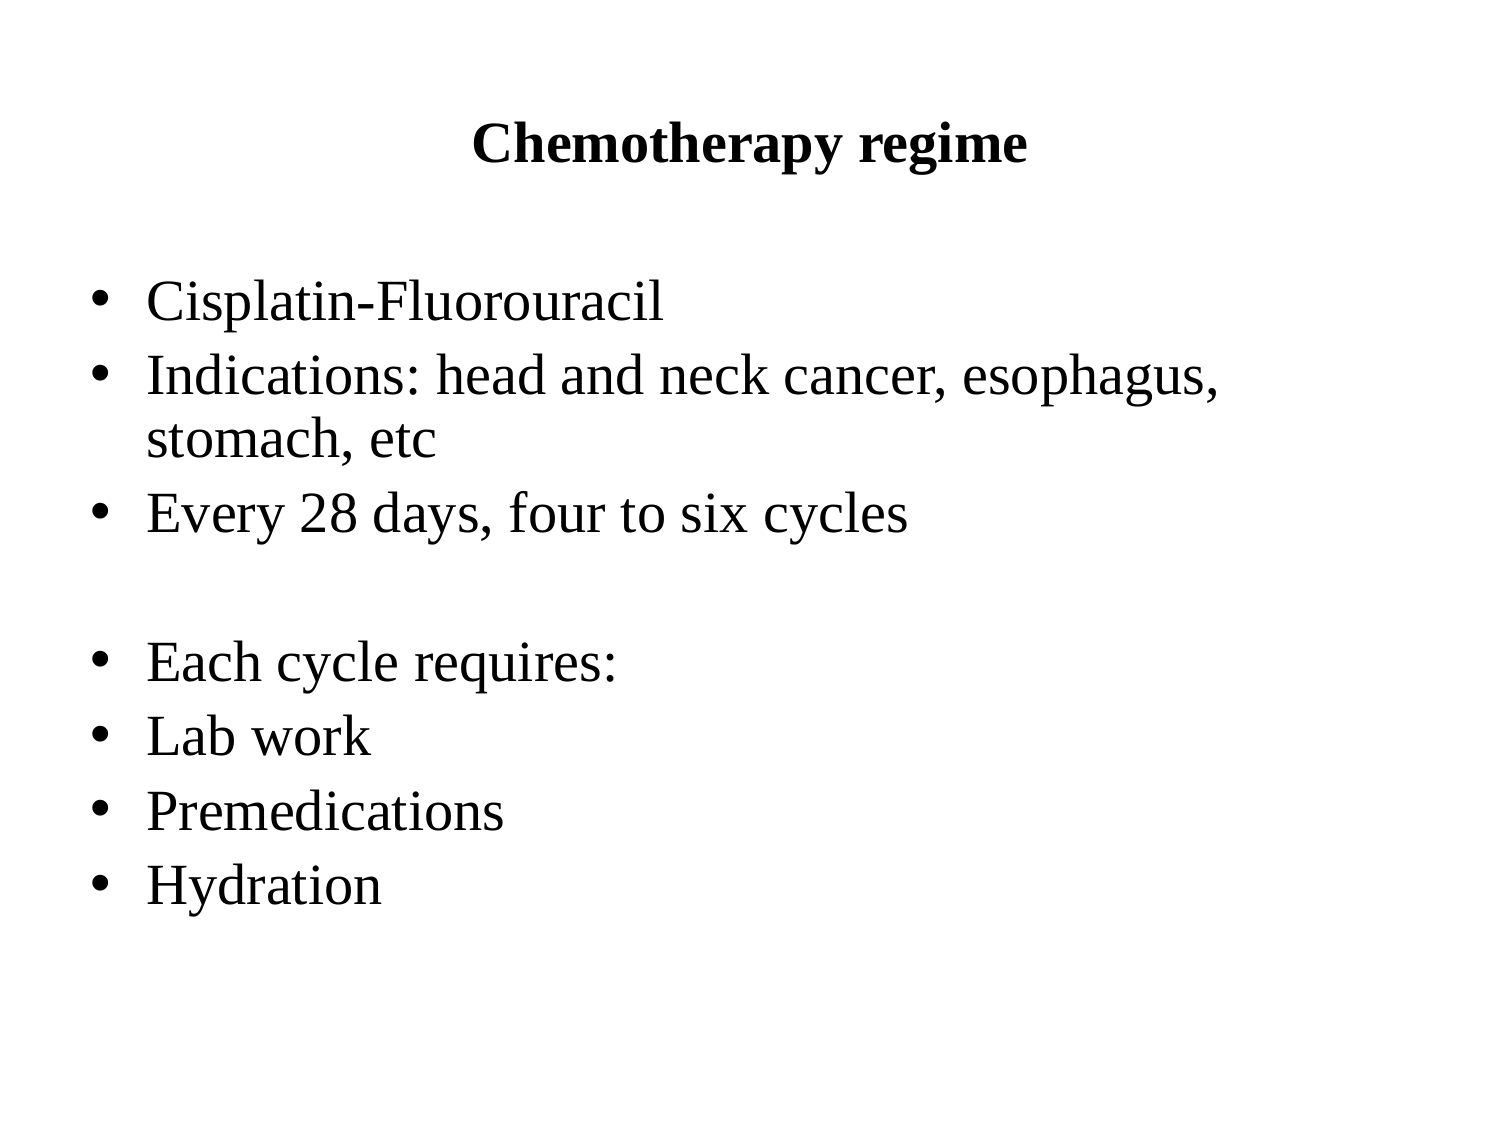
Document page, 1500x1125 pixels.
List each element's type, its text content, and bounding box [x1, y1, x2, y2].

list Cisplatin-Fluorouracil Indications: head and neck cancer, esophagus, stomach, etc Every 28 days, four to six cycles Each cycle requires: Lab work Premedications Hydration [75, 262, 1425, 1005]
title Chemotherapy regime [75, 45, 1425, 233]
